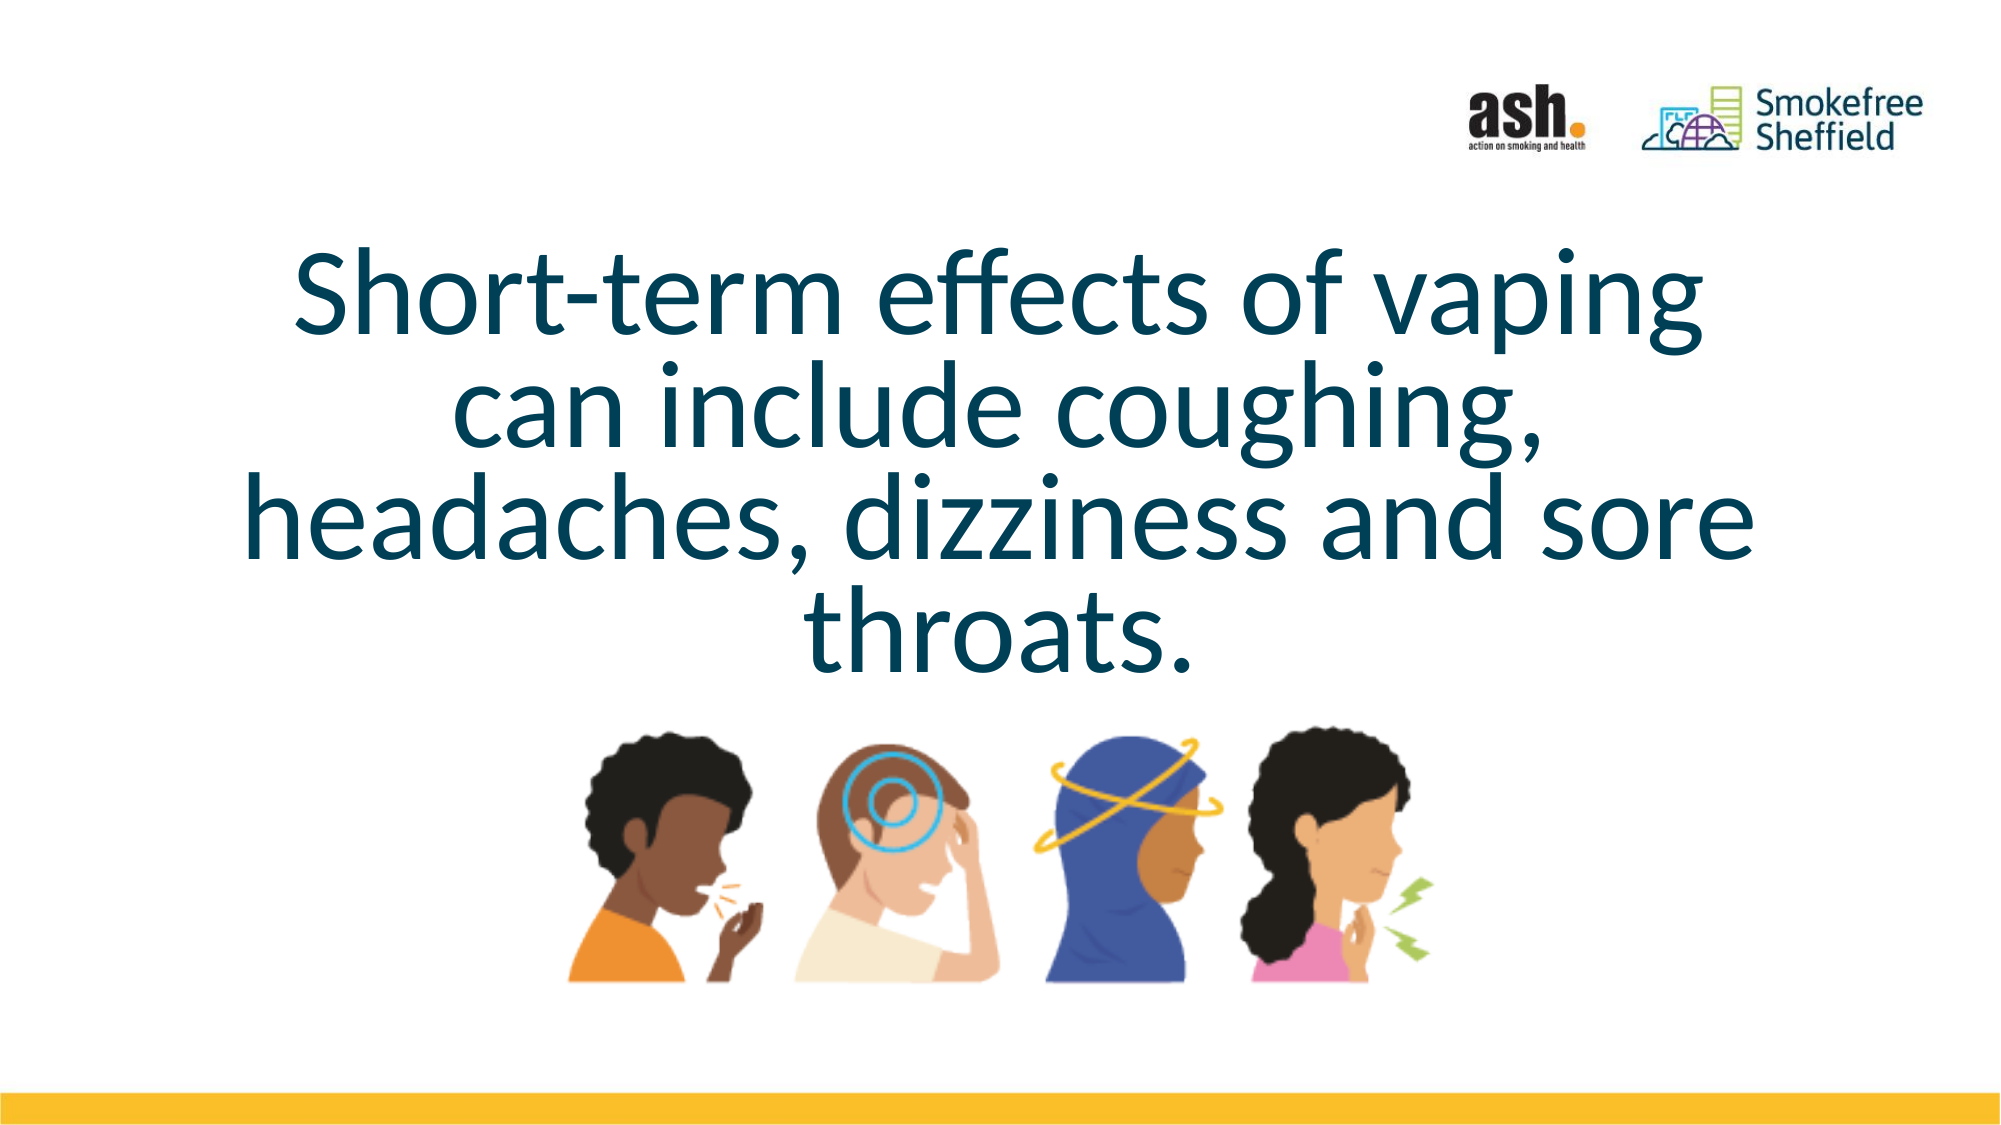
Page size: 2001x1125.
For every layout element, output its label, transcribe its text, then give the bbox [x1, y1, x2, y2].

text_box Short-term effects of vaping can include coughing, headaches, dizziness and sore throats. [191, 233, 1809, 706]
picture [0, 0, 2000, 1125]
